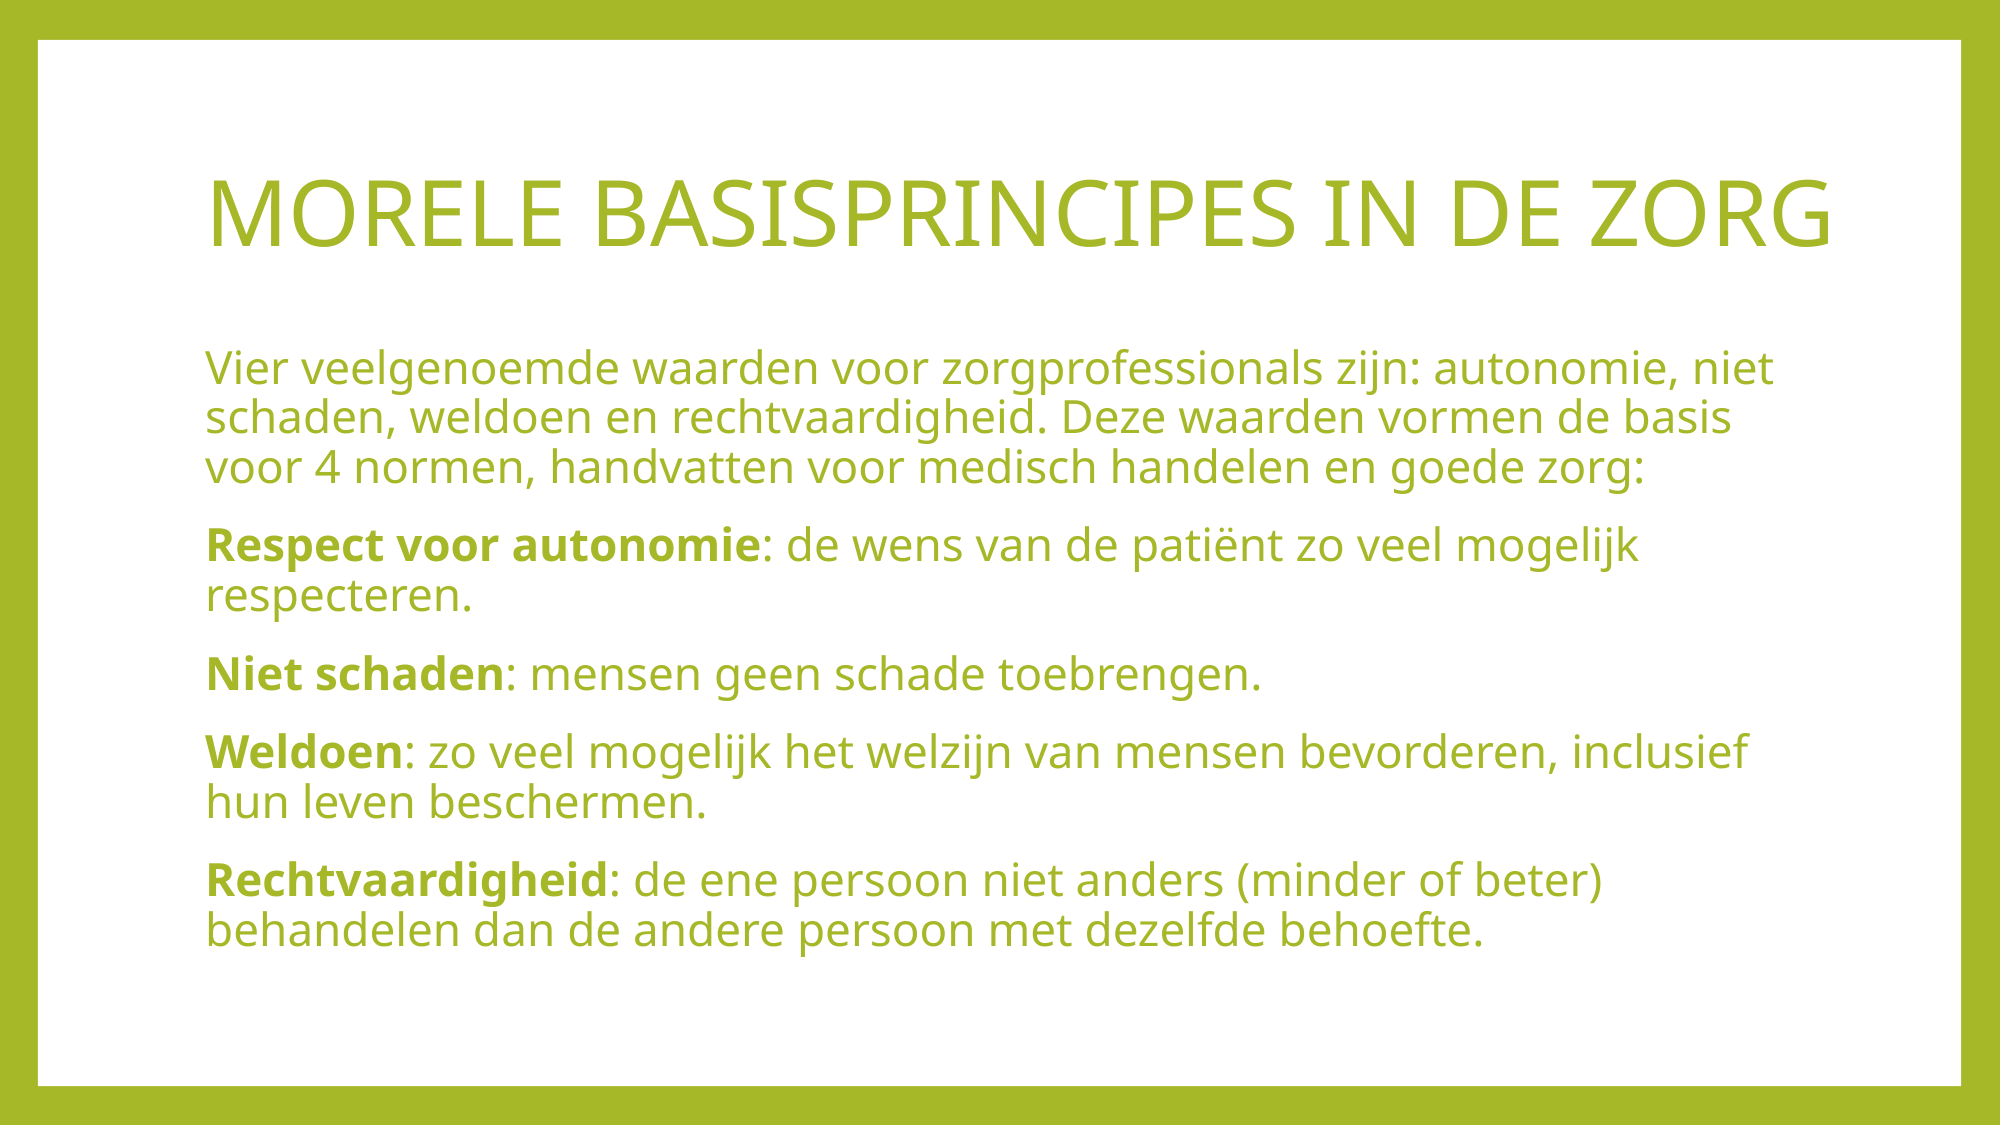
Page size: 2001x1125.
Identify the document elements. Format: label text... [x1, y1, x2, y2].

title MORELE BASISPRINCIPES IN DE ZORG [190, 160, 1881, 384]
list Vier veelgenoemde waarden voor zorgprofessionals zijn: autonomie, niet schaden, weldoen en rechtvaardigheid. Deze waarden vormen de basis voor 4 normen, handvatten voor medisch handelen en goede zorg: Respect voor autonomie: de wens van de patiënt zo veel mogelijk respecteren. Niet schaden: mensen geen schade toebrengen. Weldoen: zo veel mogelijk het welzijn van mensen bevorderen, inclusief hun leven beschermen. Rechtvaardigheid: de ene persoon niet anders (minder of beter) behandelen dan de andere persoon met dezelfde behoefte. [190, 337, 1810, 1000]
